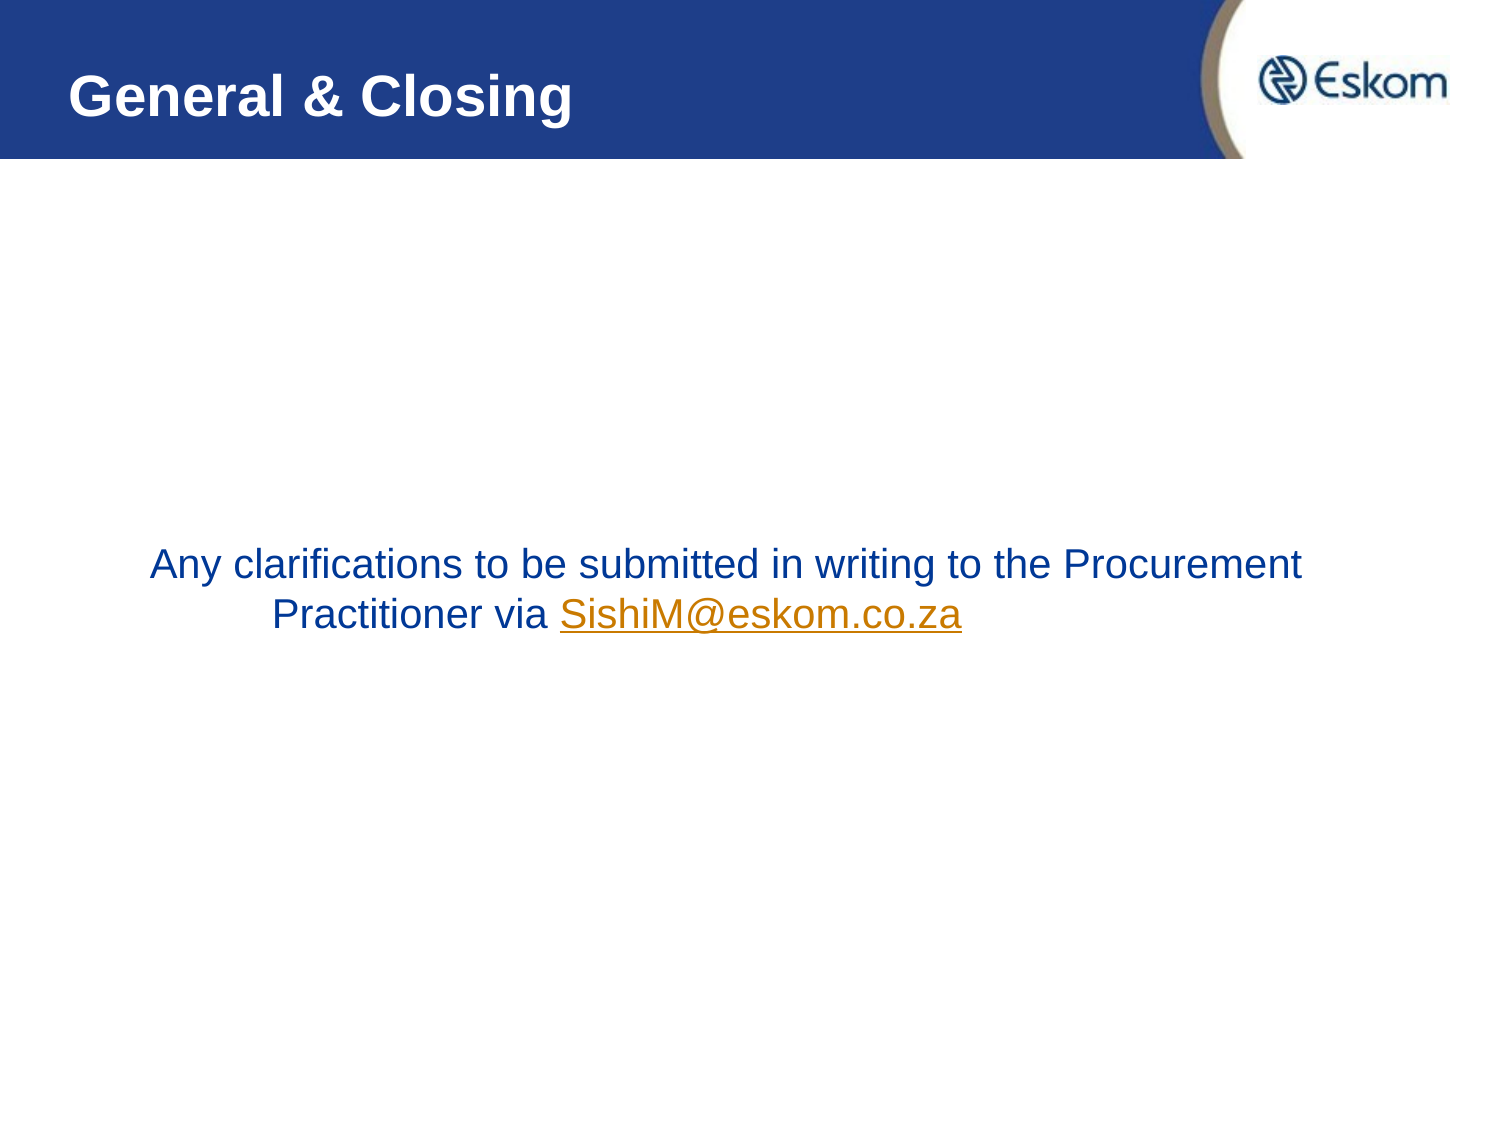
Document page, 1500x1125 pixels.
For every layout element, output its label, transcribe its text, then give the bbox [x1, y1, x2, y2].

picture [1257, 55, 1450, 105]
title General & Closing [20, 57, 1169, 129]
text_box Any clarifications to be submitted in writing to the Procurement Practitioner via SishiM@eskom.co.za [106, 536, 1346, 637]
picture [0, 0, 1246, 159]
